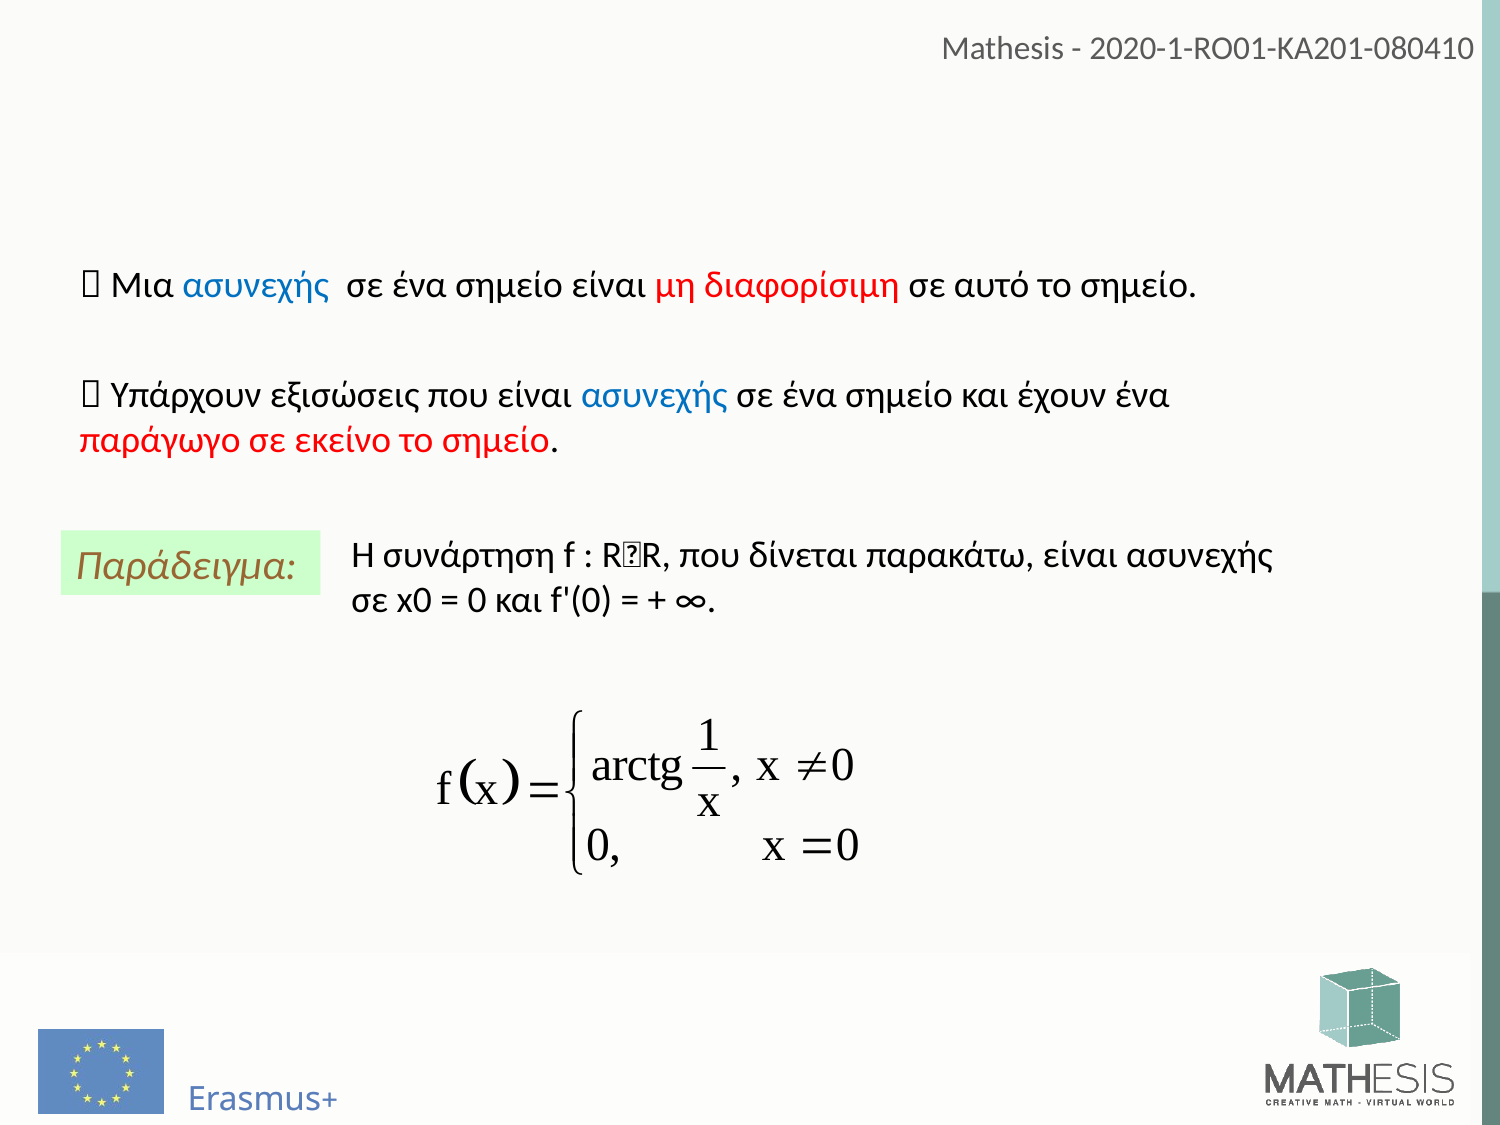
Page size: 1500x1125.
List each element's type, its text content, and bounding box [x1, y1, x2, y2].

text_box Παράδειγμα: [60, 530, 321, 595]
text_box  Υπάρχουν εξισώσεις που είναι ασυνεχής σε ένα σημείο και έχουν ένα παράγωγο σε εκείνο το σημείο. [64, 363, 1224, 468]
text_box Η συνάρτηση f : RR, που δίνεται παρακάτω, είναι ασυνεχής σε x0 = 0 και f'(0) = + ∞. [336, 522, 1307, 673]
text_box  Μια ασυνεχής σε ένα σημείο είναι μη διαφορίσιμη σε αυτό το σημείο. [64, 252, 1231, 313]
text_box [428, 702, 867, 884]
